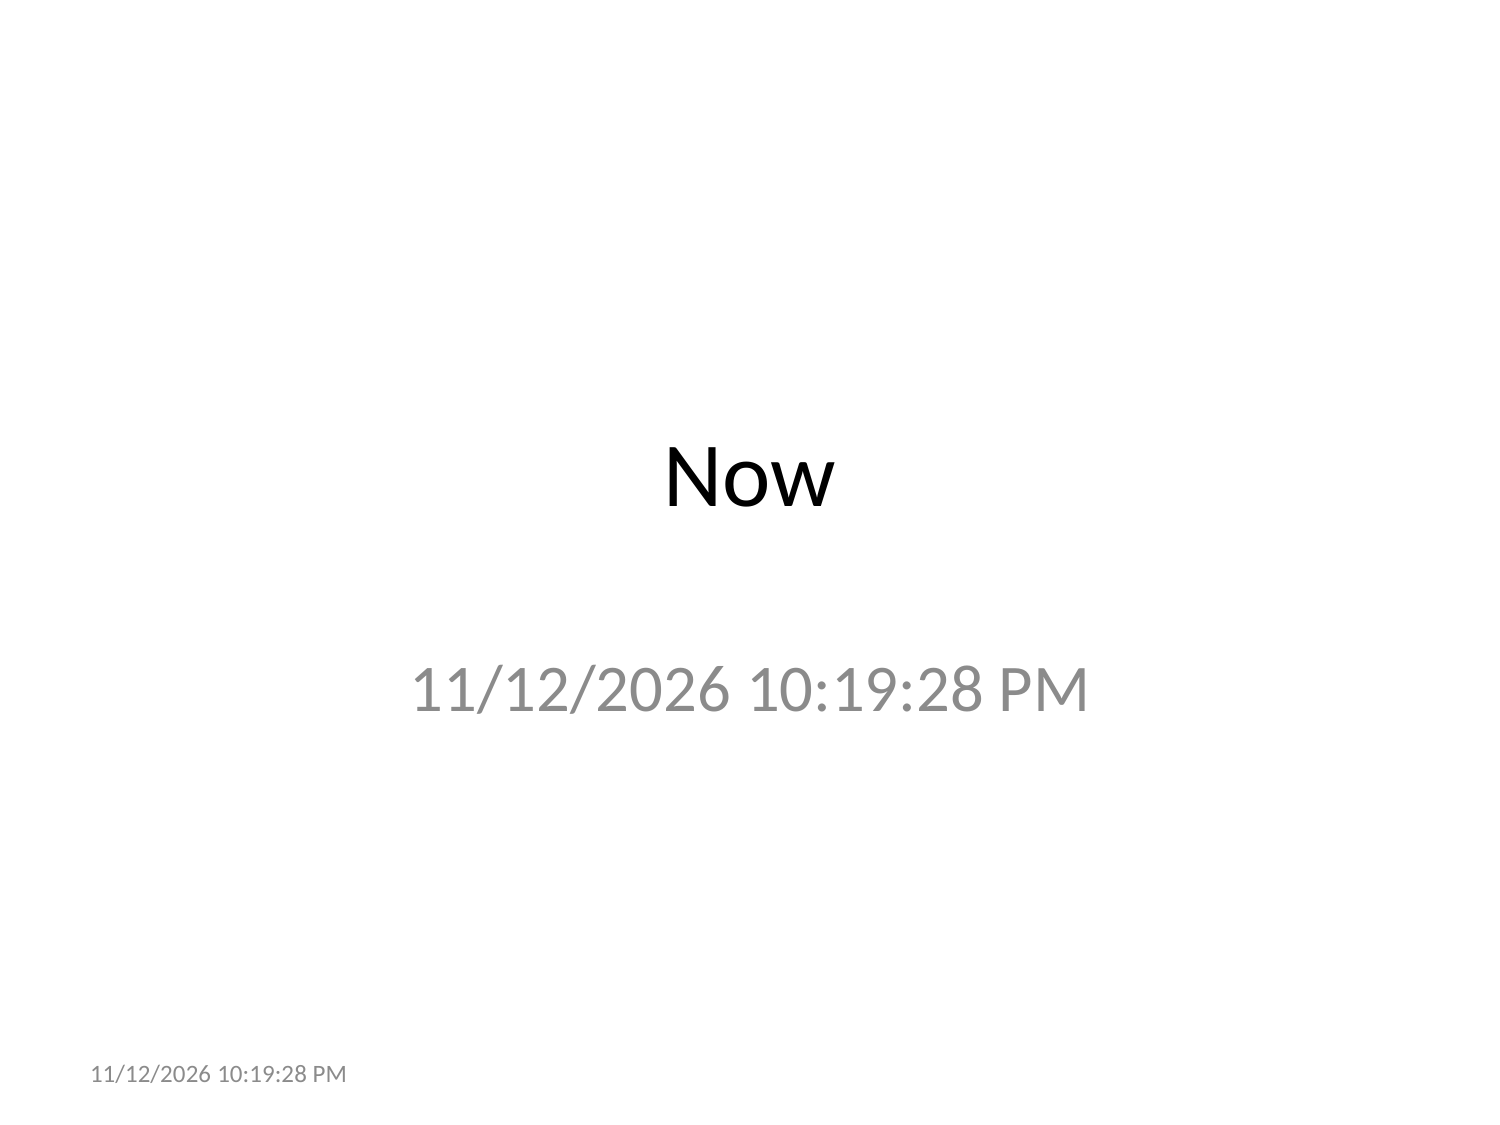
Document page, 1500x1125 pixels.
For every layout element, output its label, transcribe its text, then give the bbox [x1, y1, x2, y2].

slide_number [75, 1042, 425, 1103]
title Now [112, 349, 1388, 591]
subtitle 2011-12-19 10:20:04 AM [225, 637, 1275, 925]
